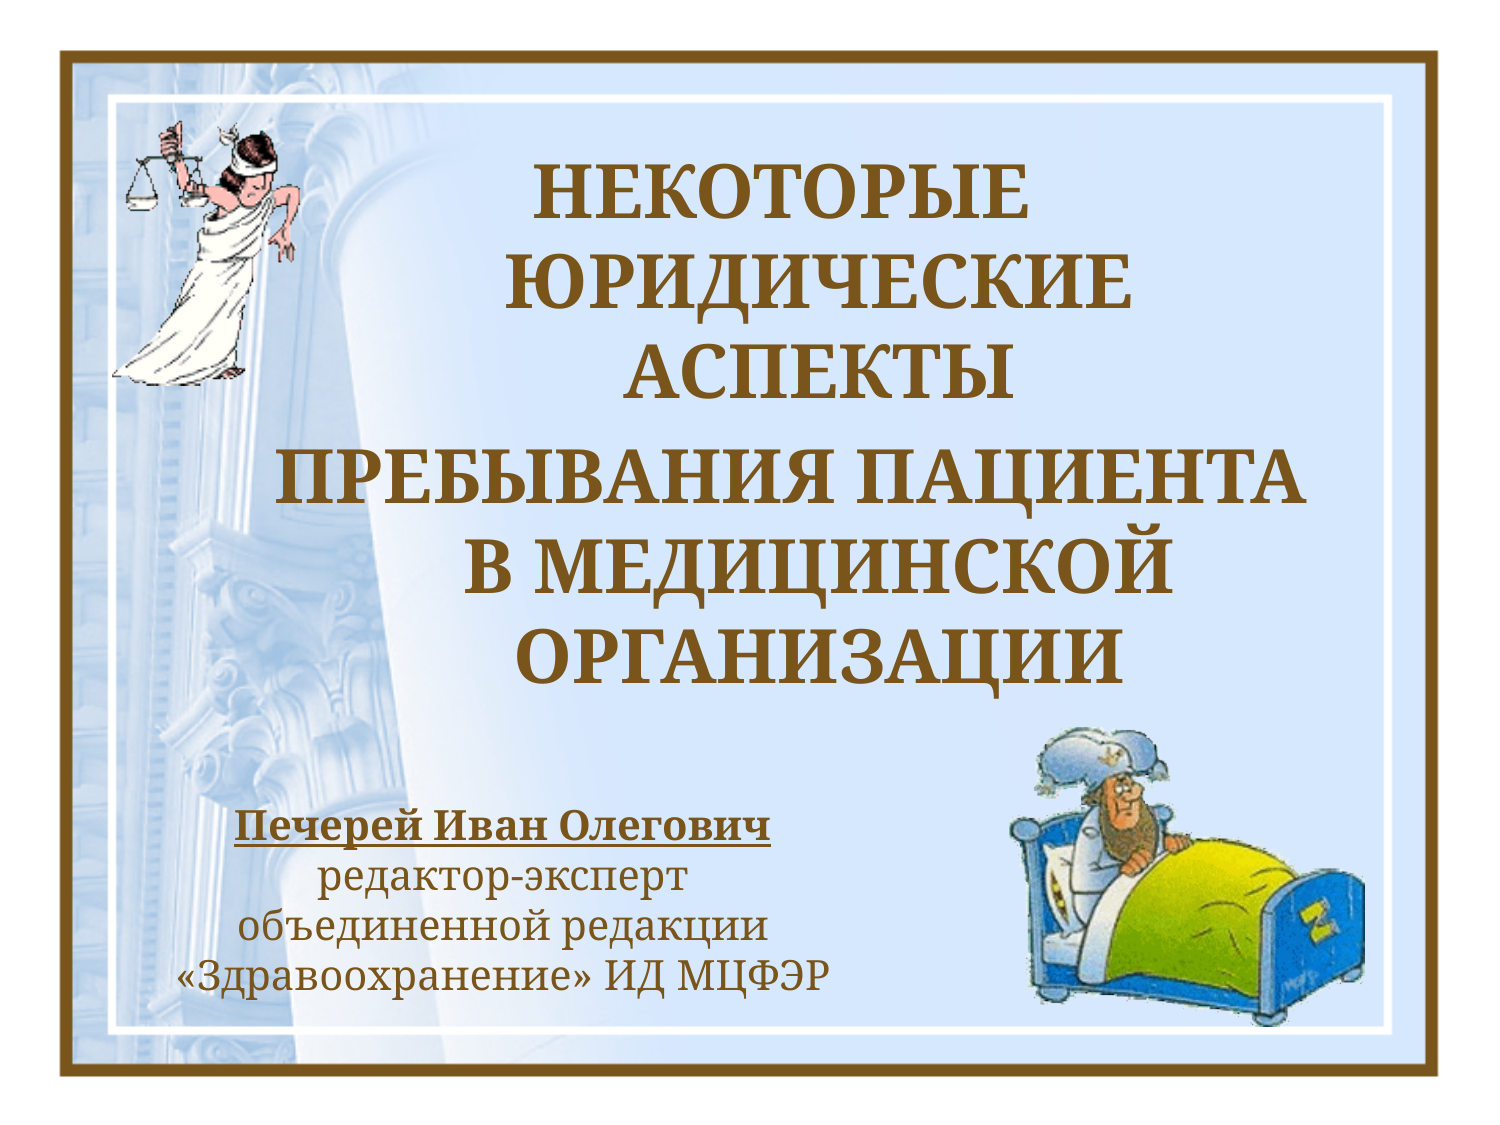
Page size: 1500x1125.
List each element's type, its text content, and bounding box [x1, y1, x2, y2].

list НЕКОТОРЫЕ ЮРИДИЧЕСКИЕ АСПЕКТЫ ПРЕБЫВАНИЯ ПАЦИЕНТА В МЕДИЦИНСКОЙ ОРГАНИЗАЦИИ [241, 30, 1341, 693]
picture [0, 0, 1500, 1125]
title Печерей Иван Олегович редактор-эксперт объединенной редакции «Здравоохранение» ИД МЦФЭР [159, 763, 847, 1036]
